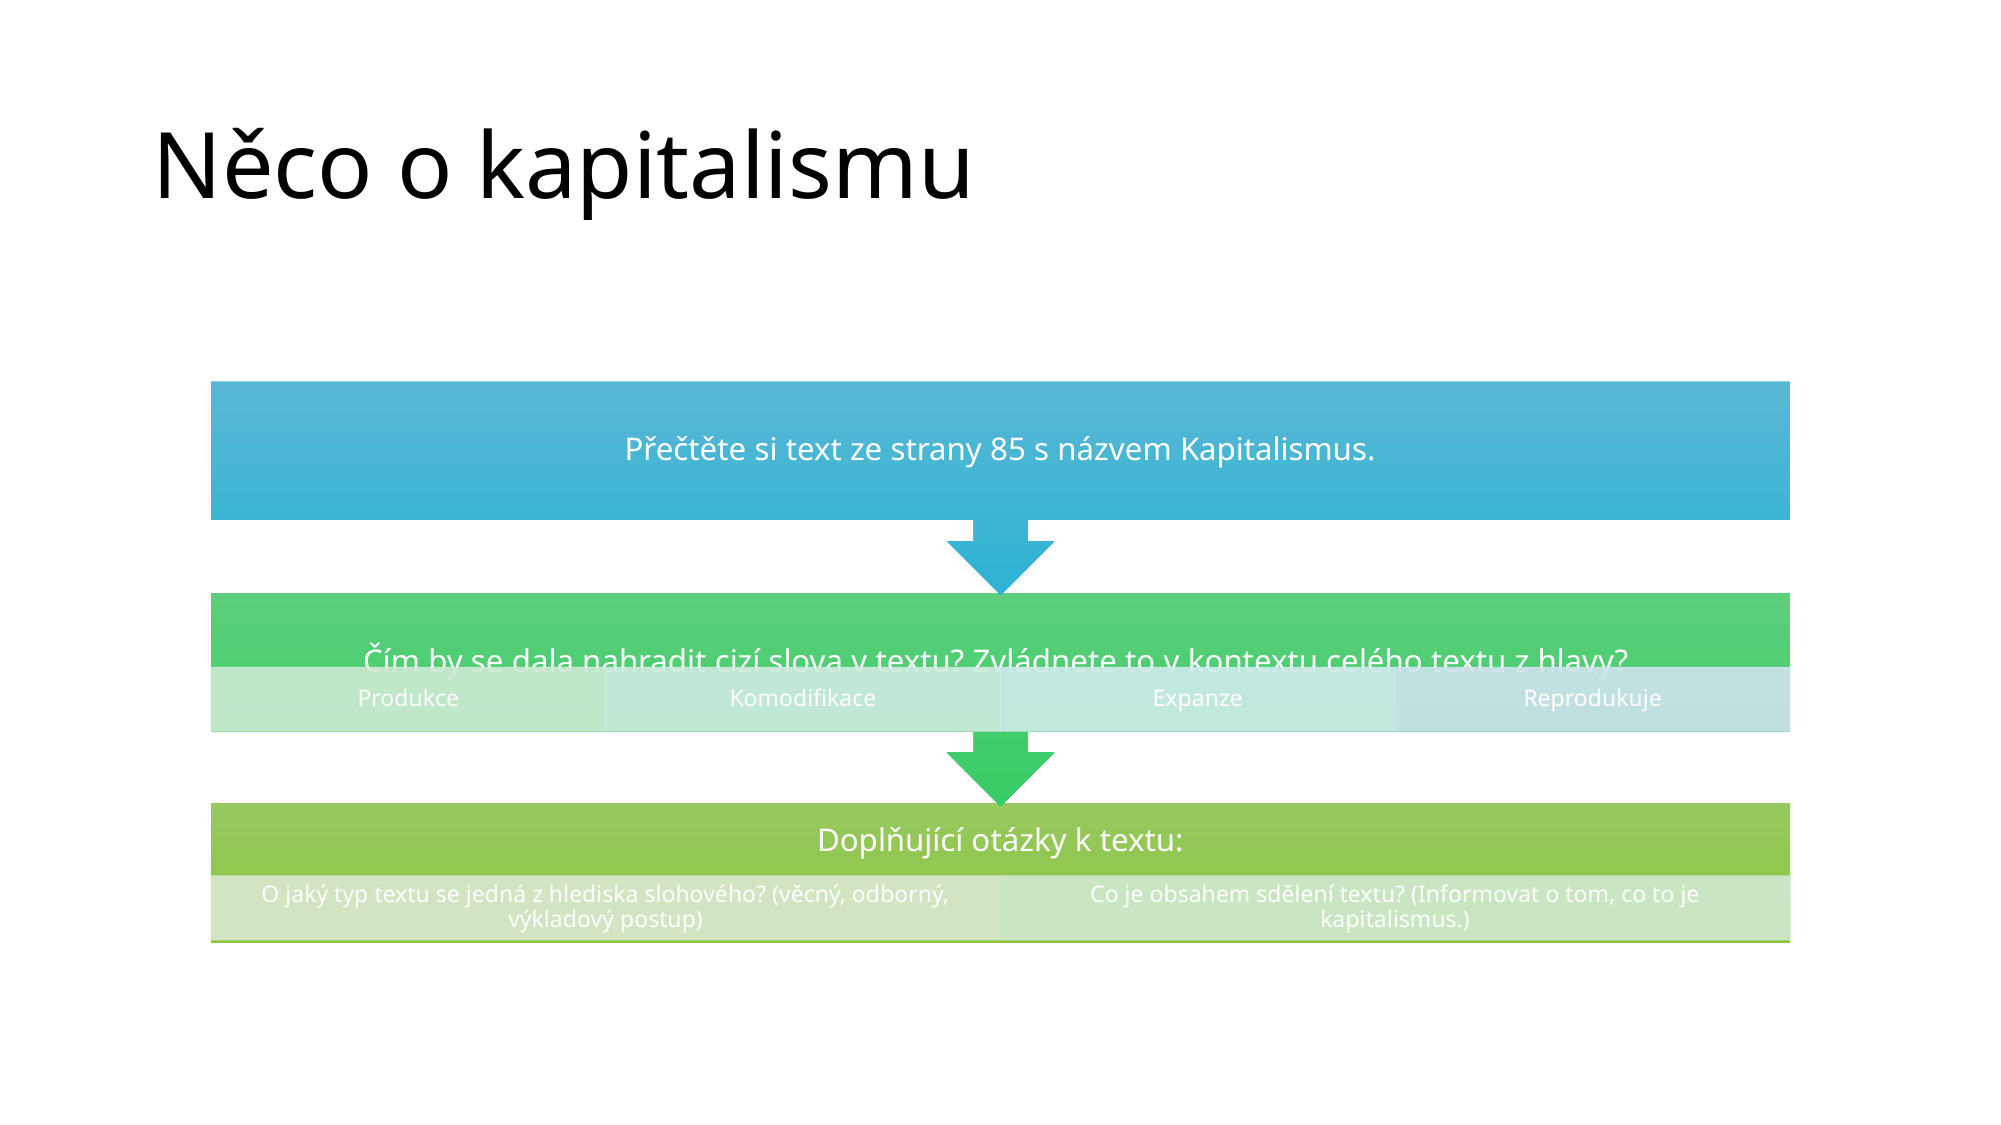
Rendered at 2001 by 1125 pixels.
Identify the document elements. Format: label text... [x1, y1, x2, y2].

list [211, 381, 1791, 943]
title Něco o kapitalismu [137, 59, 1863, 278]
